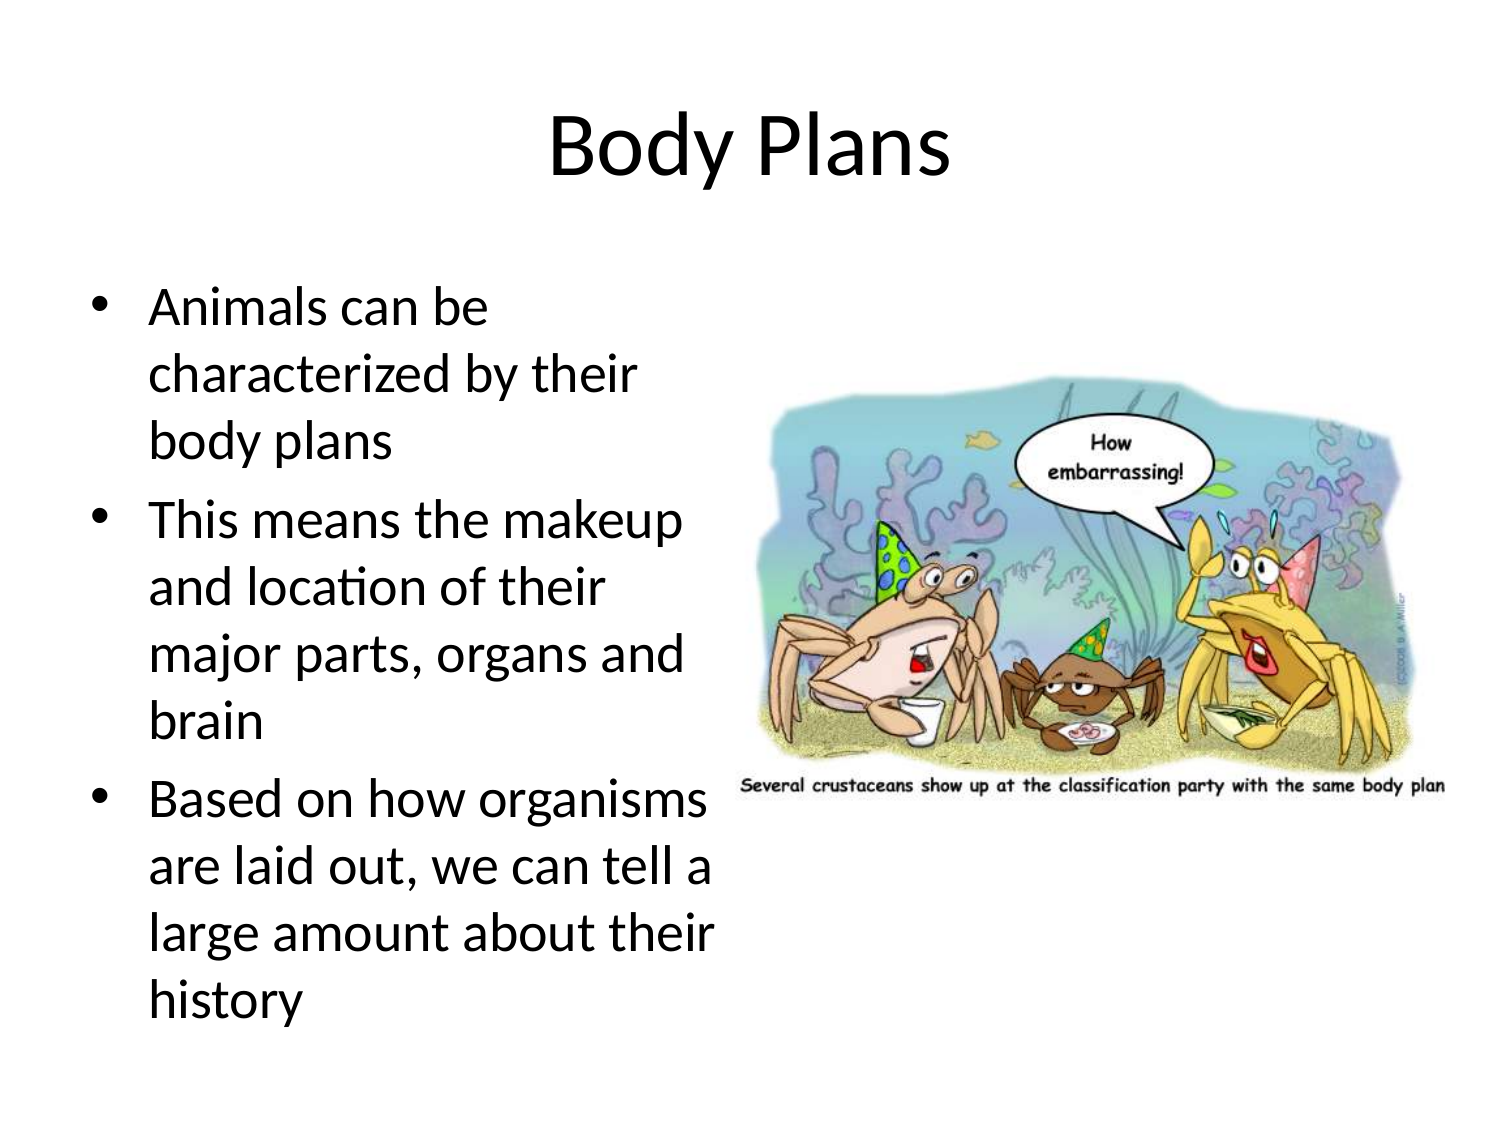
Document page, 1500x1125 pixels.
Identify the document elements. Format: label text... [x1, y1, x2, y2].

picture [724, 362, 1454, 802]
list Animals can be characterized by their body plans This means the makeup and location of their major parts, organs and brain Based on how organisms are laid out, we can tell a large amount about their history [75, 262, 738, 1050]
title Body Plans [75, 45, 1425, 233]
